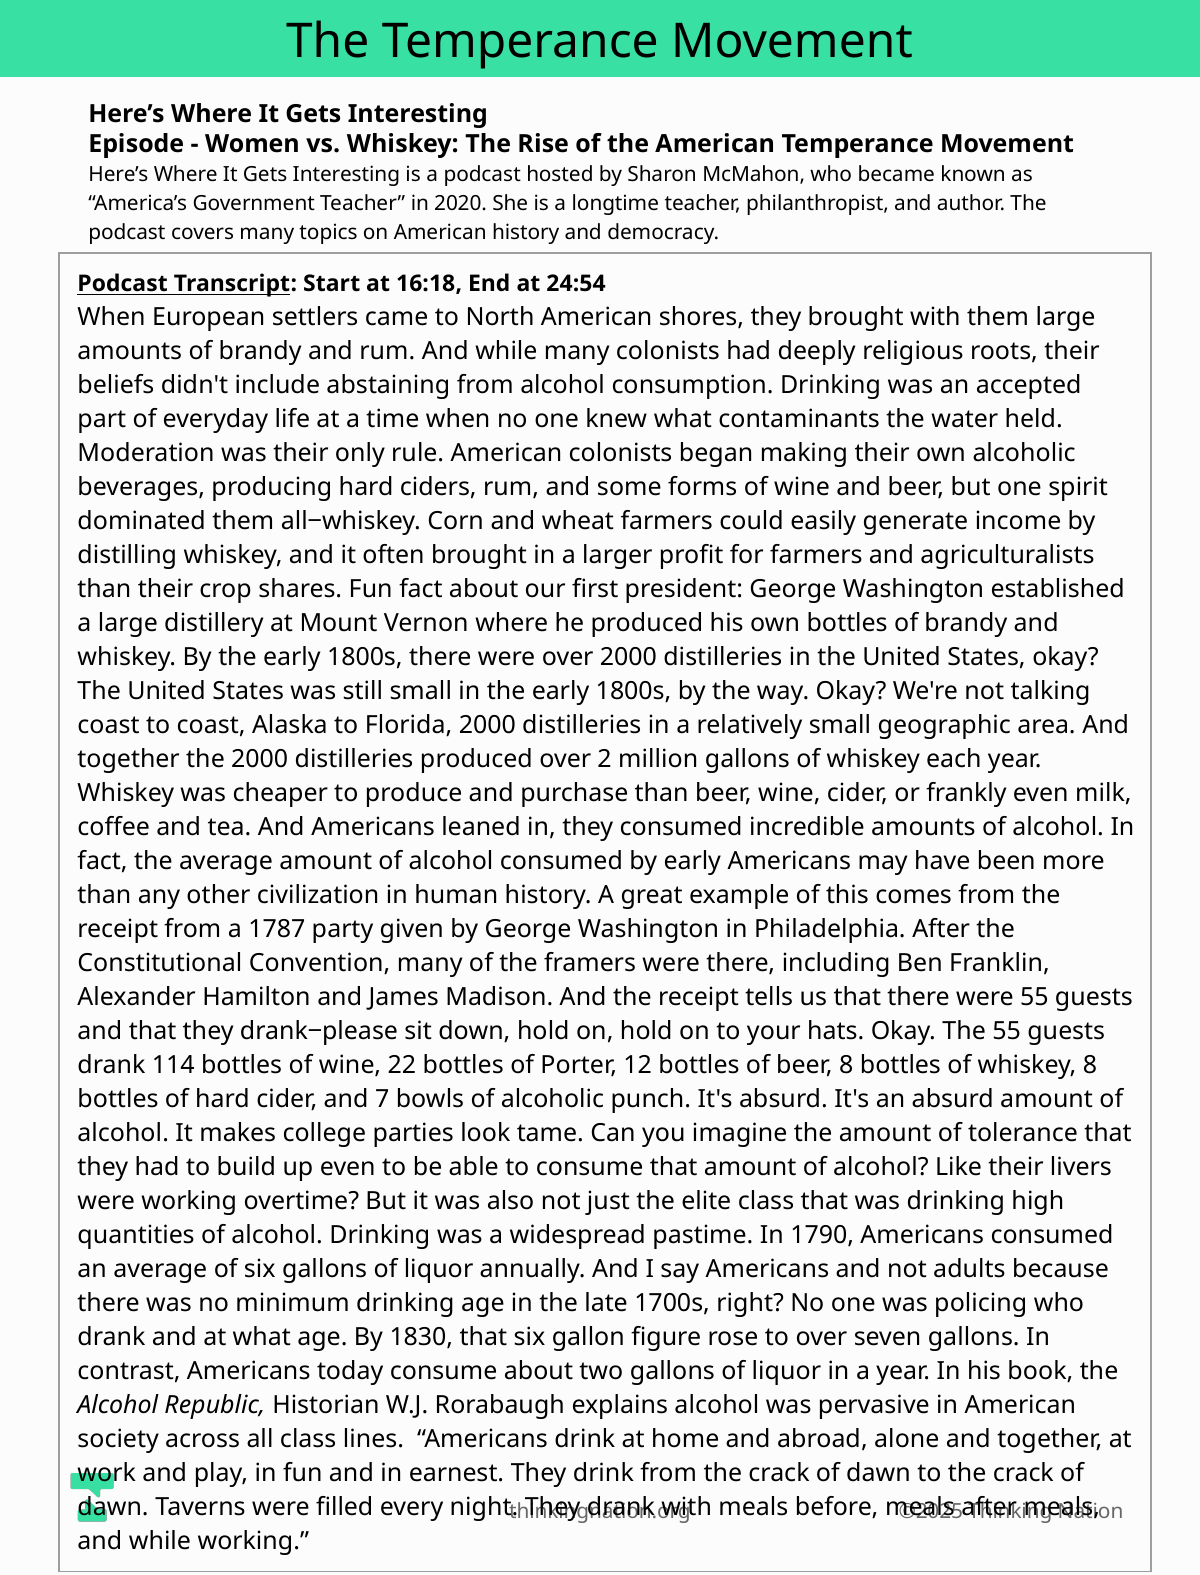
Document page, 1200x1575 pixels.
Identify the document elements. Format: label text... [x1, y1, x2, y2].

picture [58, 1463, 126, 1531]
text_box Here’s Where It Gets Interesting Episode - Women vs. Whiskey: The Rise of the American Temperance Movement Here’s Where It Gets Interesting is a podcast hosted by Sharon McMahon, who became known as “America’s Government Teacher” in 2020. She is a longtime teacher, philanthropist, and author. The podcast covers many topics on American history and democracy. [70, 79, 1139, 206]
table_header Podcast Transcript: Start at 16:18, End at 24:54 When European settlers came to North American shores, they brought with them large amounts of brandy and rum. And while many colonists had deeply religious roots, their beliefs didn't include abstaining from alcohol consumption. Drinking was an accepted part of everyday life at a time when no one knew what contaminants the water held. Moderation was their only rule. American colonists began making their own alcoholic beverages, producing hard ciders, rum, and some forms of wine and beer, but one spirit dominated them all‒whiskey. Corn and wheat farmers could easily generate income by distilling whiskey, and it often brought in a larger profit for farmers and agriculturalists than their crop shares. Fun fact about our first president: George Washington established a large distillery at Mount Vernon where he produced his own bottles of brandy and whiskey. By the early 1800s, there were over 2000 distilleries in the United States, okay? The United States was still small in the early 1800s, by the way. Okay? We're not talking coast to coast, Alaska to Florida, 2000 distilleries in a relatively small geographic area. And together the 2000 distilleries produced over 2 million gallons of whiskey each year. Whiskey was cheaper to produce and purchase than beer, wine, cider, or frankly even milk, coffee and tea. And Americans leaned in, they consumed incredible amounts of alcohol. In fact, the average amount of alcohol consumed by early Americans may have been more than any other civilization in human history. A great example of this comes from the receipt from a 1787 party given by George Washington in Philadelphia. After the Constitutional Convention, many of the framers were there, including Ben Franklin, Alexander Hamilton and James Madison. And the receipt tells us that there were 55 guests and that they drank‒please sit down, hold on, hold on to your hats. Okay. The 55 guests drank 114 bottles of wine, 22 bottles of Porter, 12 bottles of beer, 8 bottles of whiskey, 8 bottles of hard cider, and 7 bowls of alcoholic punch. It's absurd. It's an absurd amount of alcohol. It makes college parties look tame. Can you imagine the amount of tolerance that they had to build up even to be able to consume that amount of alcohol? Like their livers were working overtime? But it was also not just the elite class that was drinking high quantities of alcohol. Drinking was a widespread pastime. In 1790, Americans consumed an average of six gallons of liquor annually. And I say Americans and not adults because there was no minimum drinking age in the late 1700s, right? No one was policing who drank and at what age. By 1830, that six gallon figure rose to over seven gallons. In contrast, Americans today consume about two gallons of liquor in a year. In his book, the Alcohol Republic, Historian W.J. Rorabaugh explains alcohol was pervasive in American society across all class lines. “Americans drink at home and abroad, alone and together, at work and play, in fun and in earnest. They drink from the crack of dawn to the crack of dawn. Taverns were filled every night. They drank with meals before, meals after meals, and while working.” [60, 254, 1150, 1571]
text_box The Temperance Movement [0, 0, 1200, 77]
